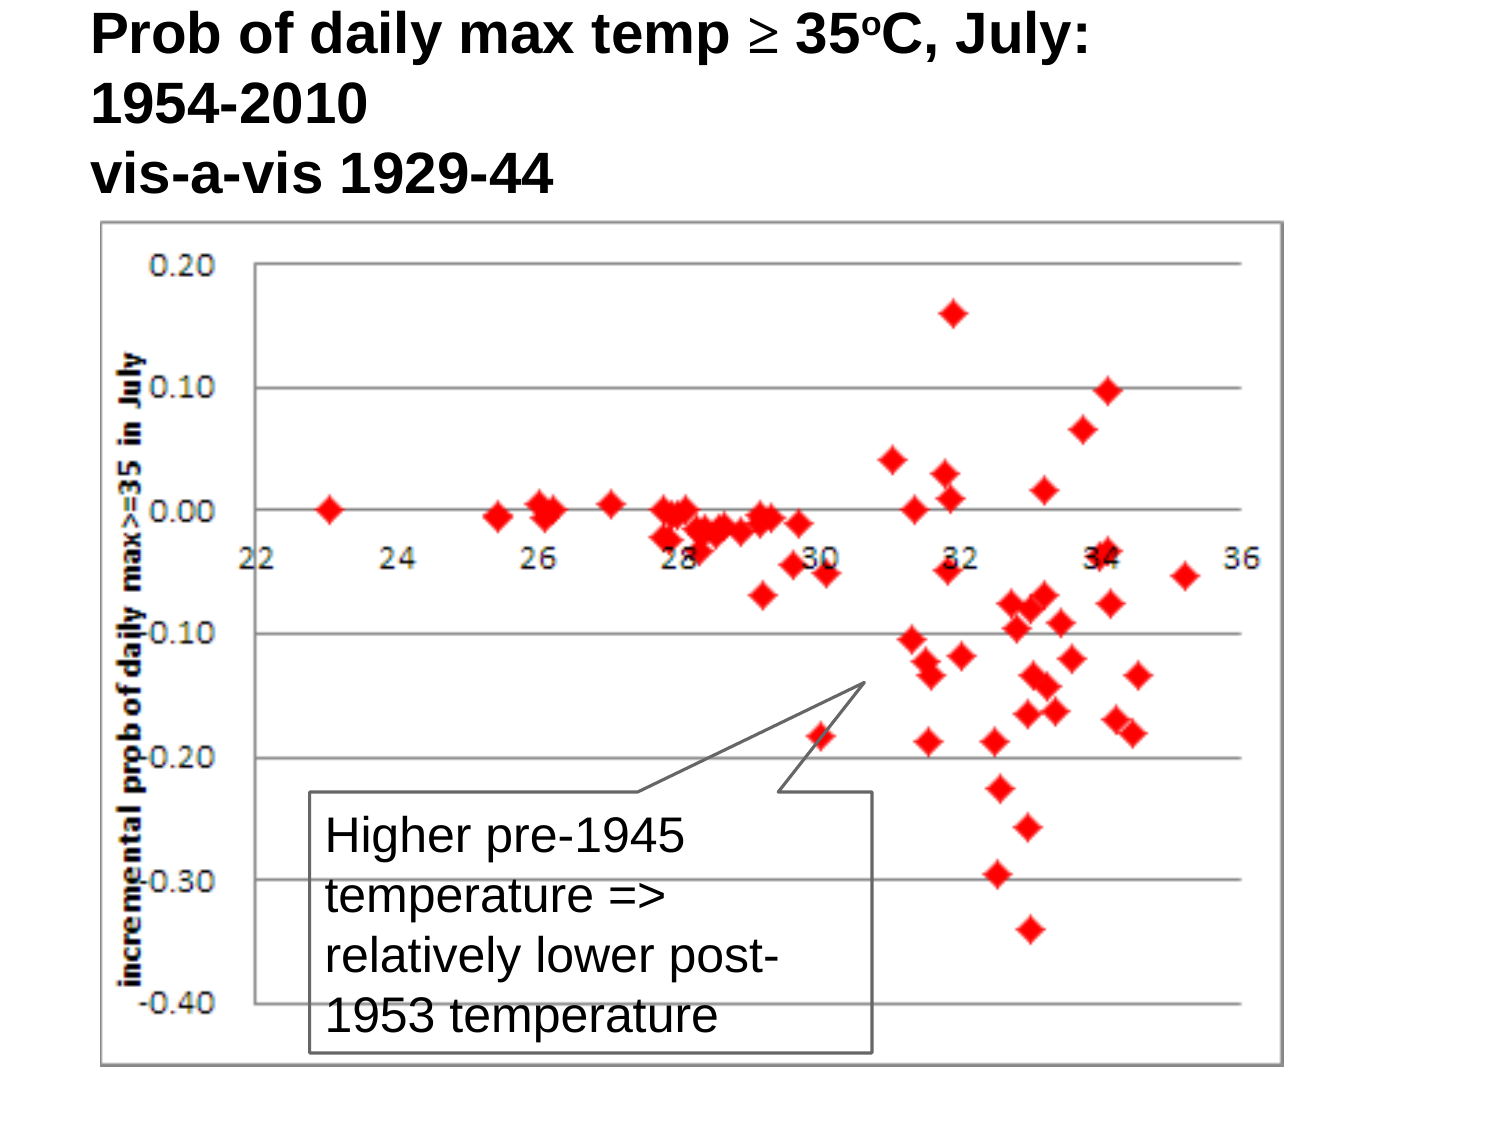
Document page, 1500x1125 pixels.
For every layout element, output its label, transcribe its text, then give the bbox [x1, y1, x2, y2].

picture [99, 219, 1284, 1067]
title Prob of daily max temp ≥ 35oC, July: 1954-2010 vis-a-vis 1929-44 [75, 45, 1425, 220]
